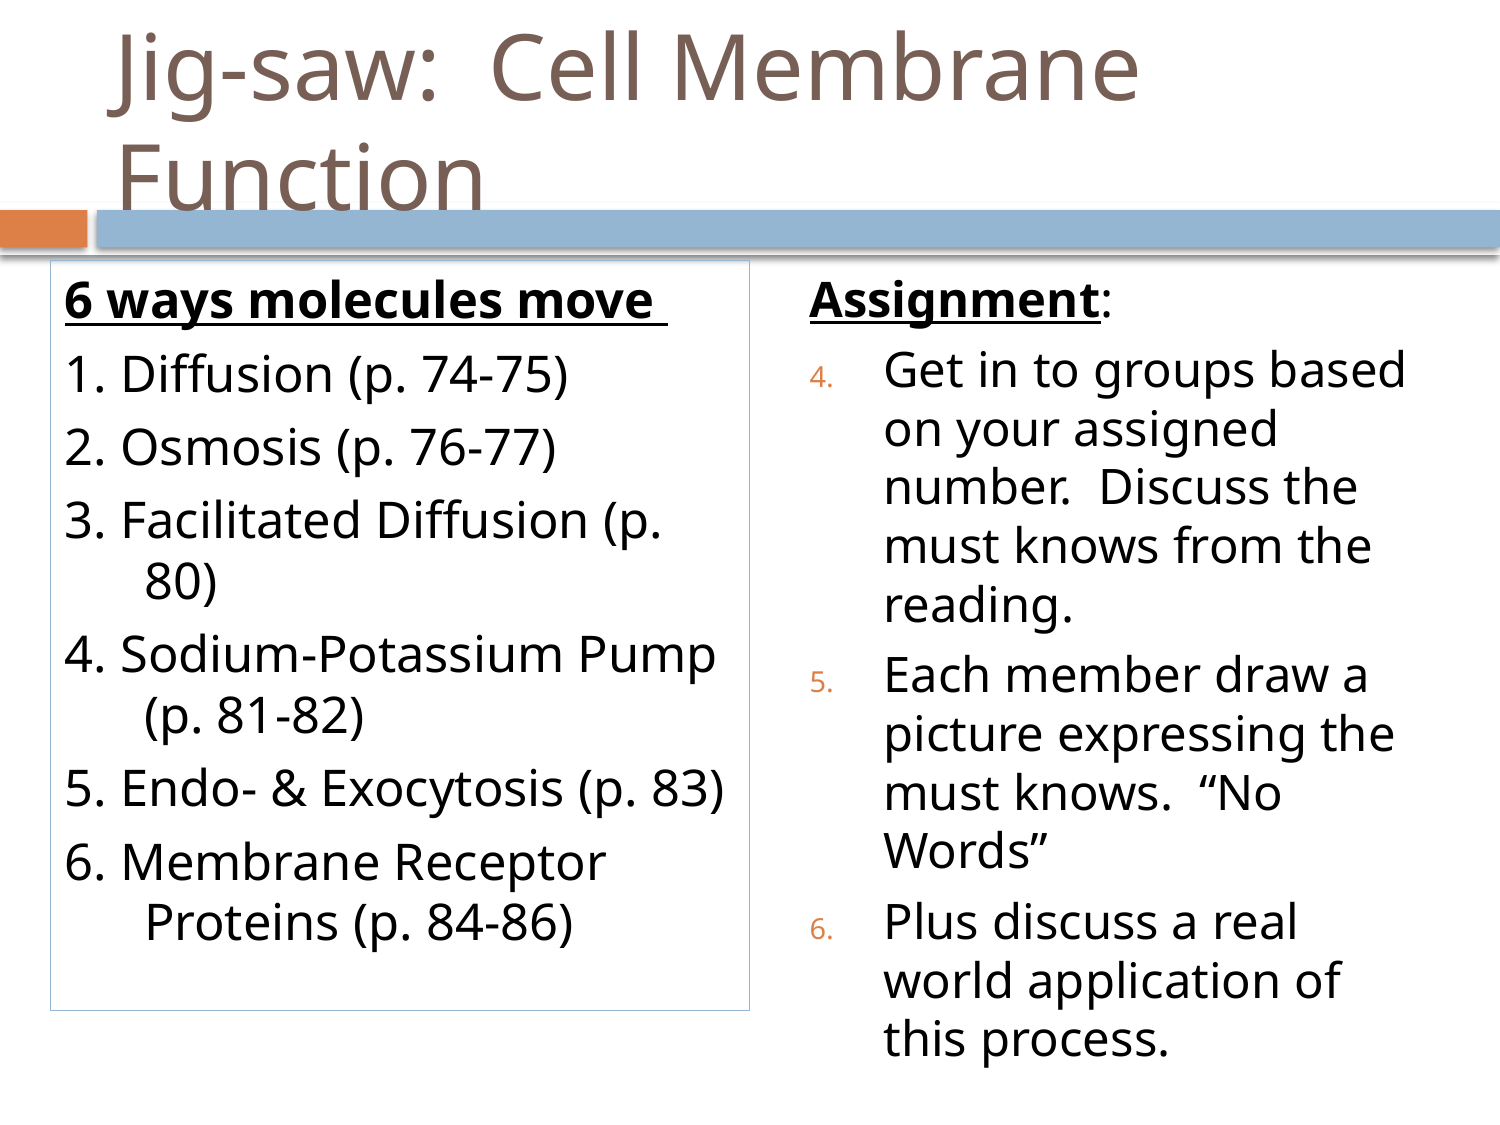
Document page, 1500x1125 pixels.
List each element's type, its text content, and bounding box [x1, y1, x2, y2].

title Jig-saw: Cell Membrane Function [99, 37, 1438, 200]
list 6 ways molecules move 1. Diffusion (p. 74-75) 2. Osmosis (p. 76-77) 3. Facilitated Diffusion (p. 80) 4. Sodium-Potassium Pump (p. 81-82) 5. Endo- & Exocytosis (p. 83) 6. Membrane Receptor Proteins (p. 84-86) [50, 260, 750, 1011]
list Assignment: Get in to groups based on your assigned number. Discuss the must knows from the reading. Each member draw a picture expressing the must knows. “No Words” Plus discuss a real world application of this process. [794, 260, 1433, 1088]
